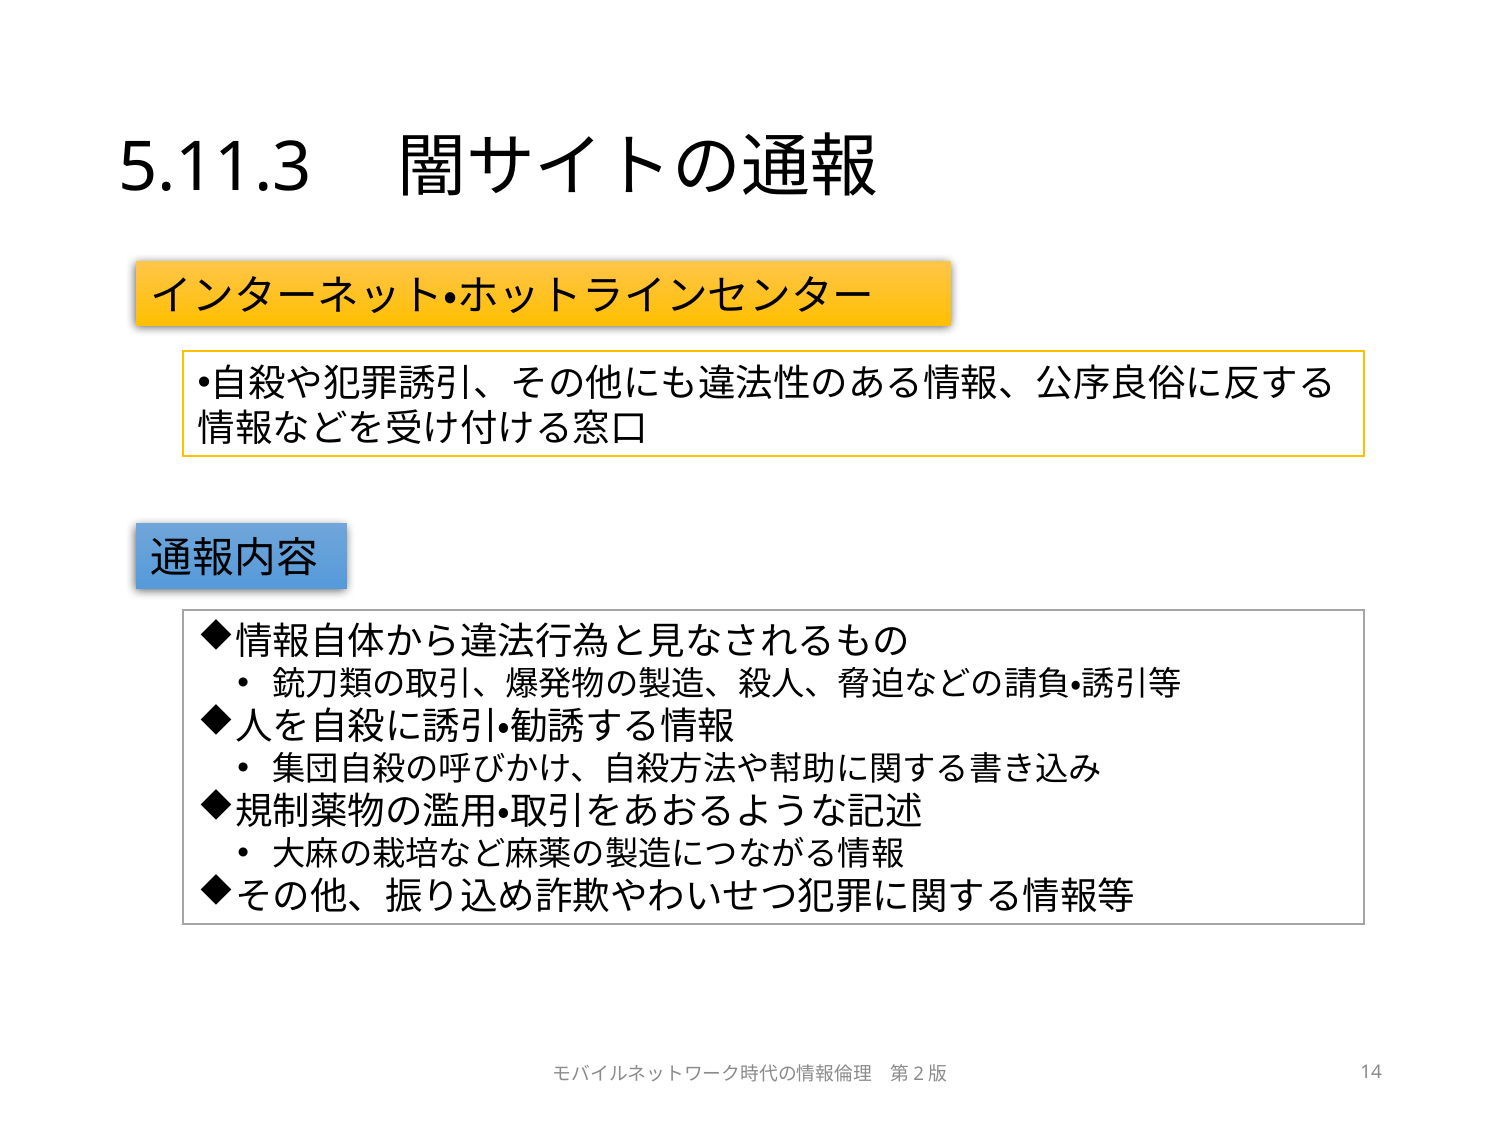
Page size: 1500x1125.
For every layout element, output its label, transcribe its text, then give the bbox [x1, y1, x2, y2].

text_box 通報内容 [136, 523, 347, 589]
title 5.11.3 闇サイトの通報 [103, 59, 1397, 278]
slide_number 14 [1059, 1042, 1397, 1103]
text_box インターネット・ホットラインセンター [136, 261, 951, 326]
text_box 自殺や犯罪誘引、その他にも違法性のある情報、公序良俗に反する情報などを受け付ける窓口 [182, 350, 1365, 457]
footer モバイルネットワーク時代の情報倫理 第2版 [496, 1042, 1004, 1103]
text_box 情報自体から違法行為と見なされるもの 銃刀類の取引、爆発物の製造、殺人、脅迫などの請負・誘引等 人を自殺に誘引・勧誘する情報 集団自殺の呼びかけ、自殺方法や幇助に関する書き込み 規制薬物の濫用・取引をあおるような記述 大麻の栽培など麻薬の製造につながる情報 その他、振り込め詐欺やわいせつ犯罪に関する情報等 [182, 609, 1365, 925]
